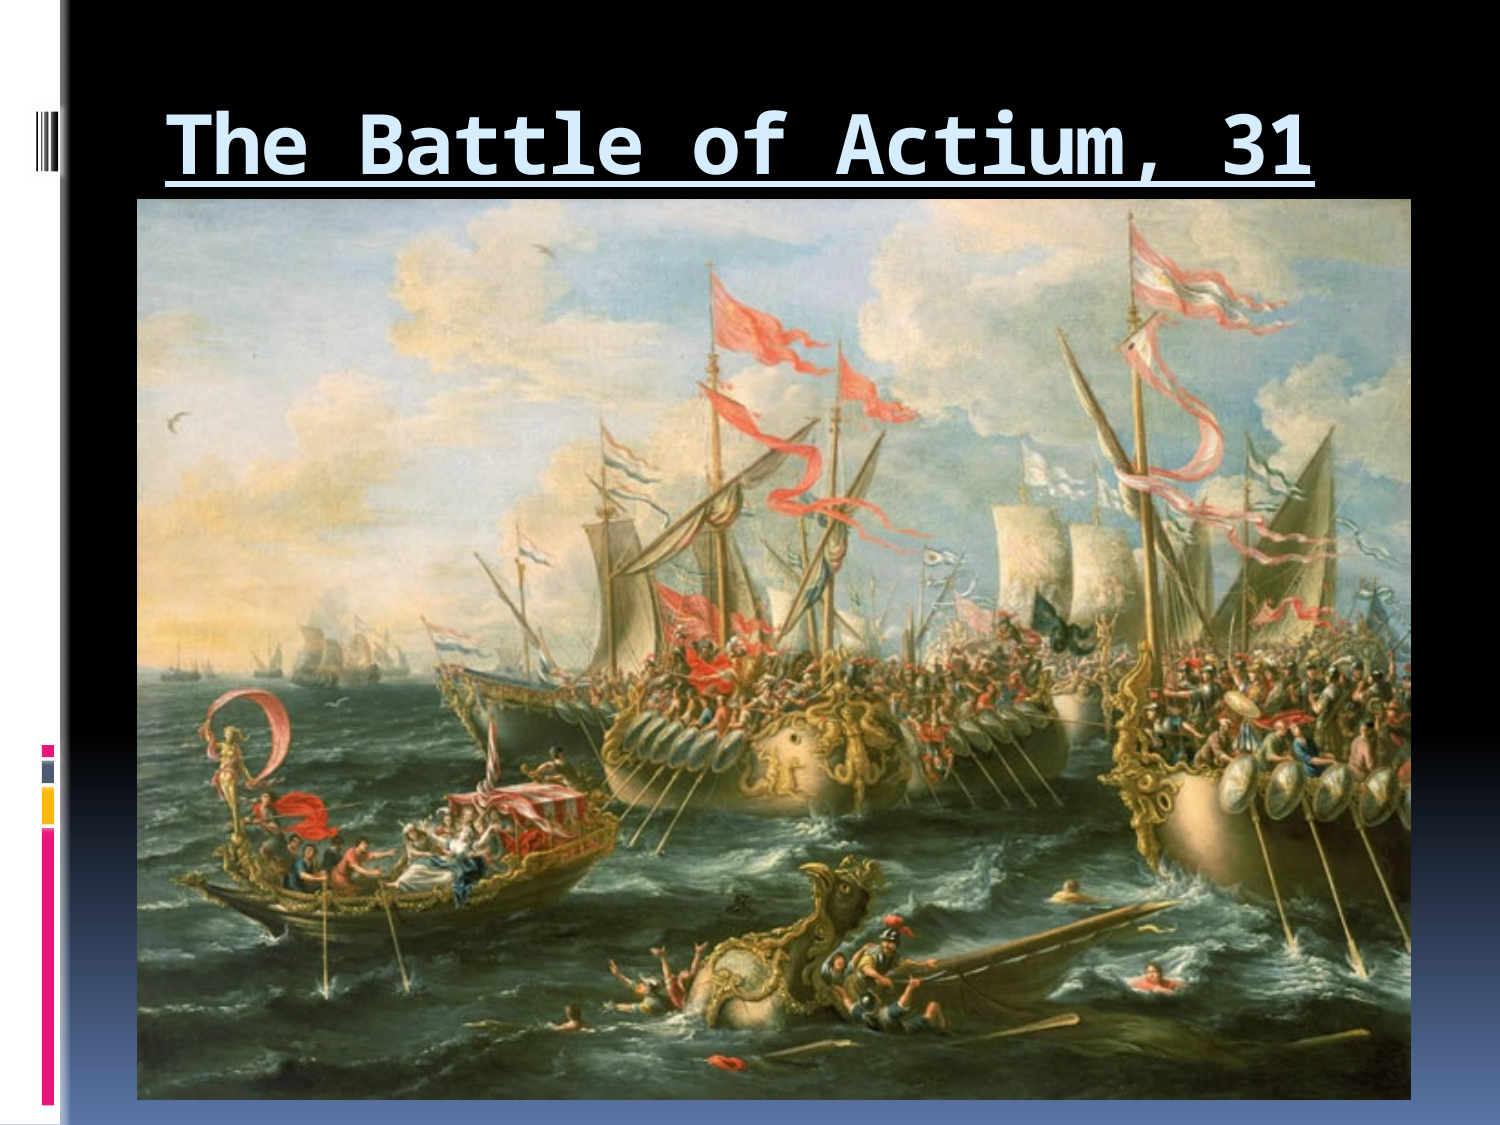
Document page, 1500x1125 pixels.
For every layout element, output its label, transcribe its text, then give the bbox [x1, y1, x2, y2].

title The Battle of Actium, 31 BC [150, 83, 1425, 234]
picture [136, 199, 1411, 1101]
